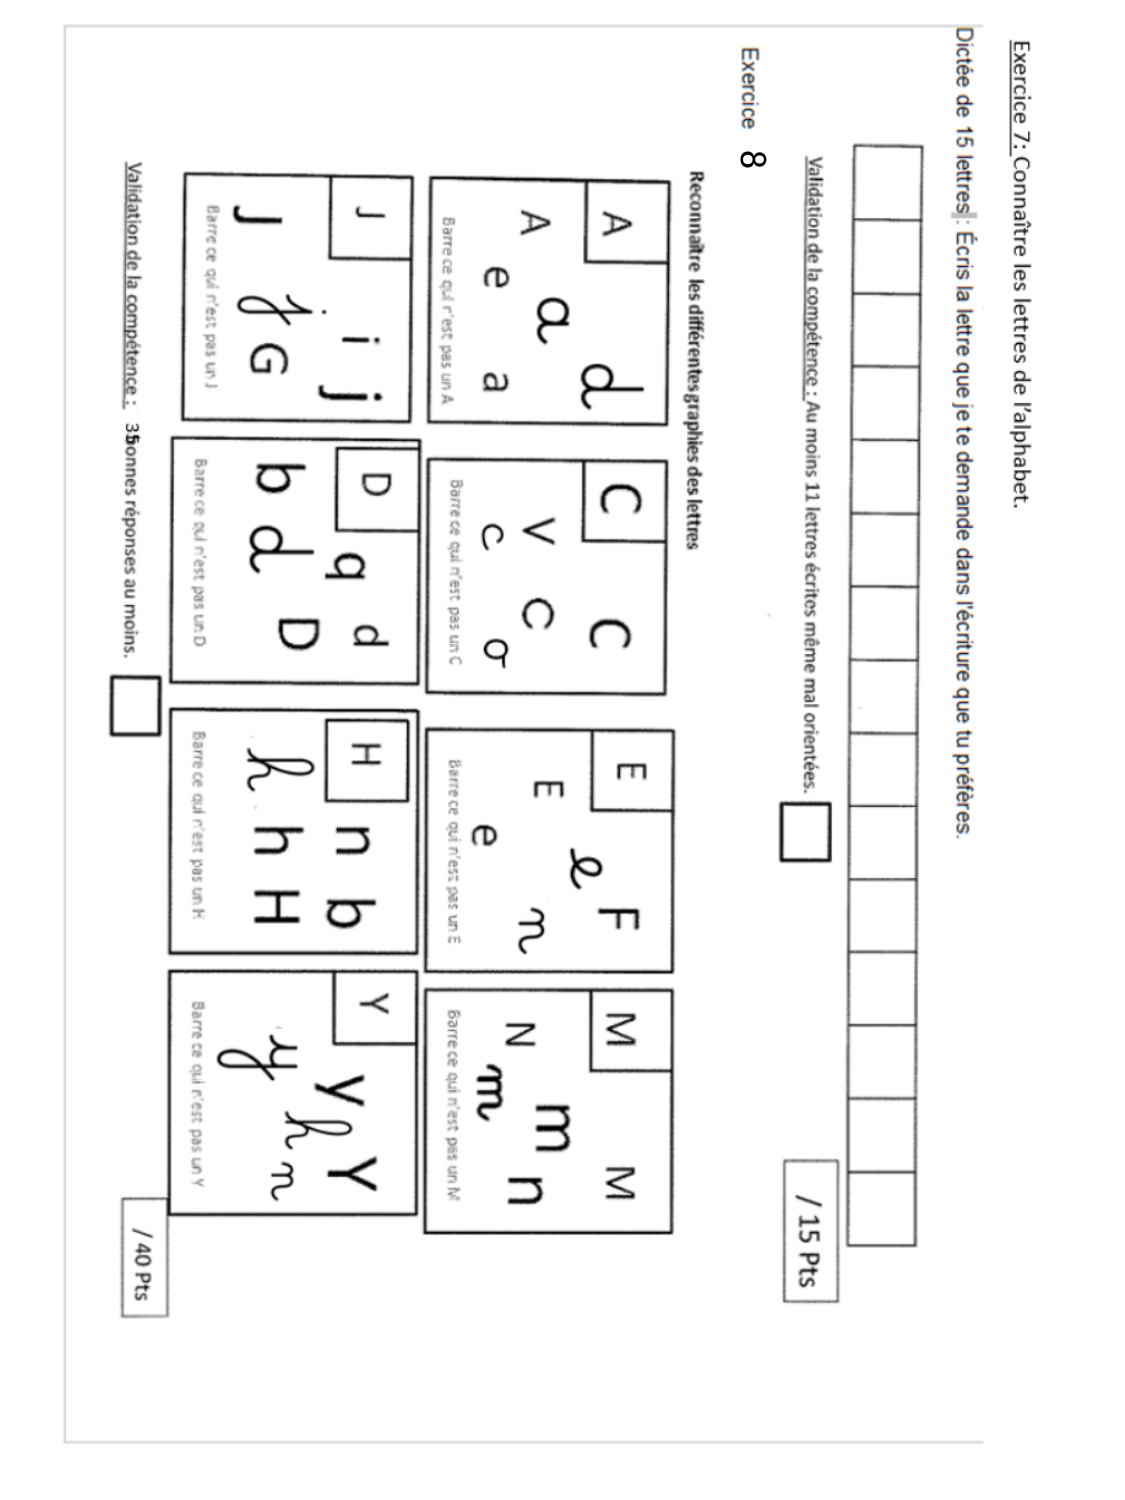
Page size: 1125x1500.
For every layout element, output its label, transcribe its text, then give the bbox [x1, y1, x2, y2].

text_box 8 [725, 135, 786, 229]
picture [0, 1, 1125, 1475]
